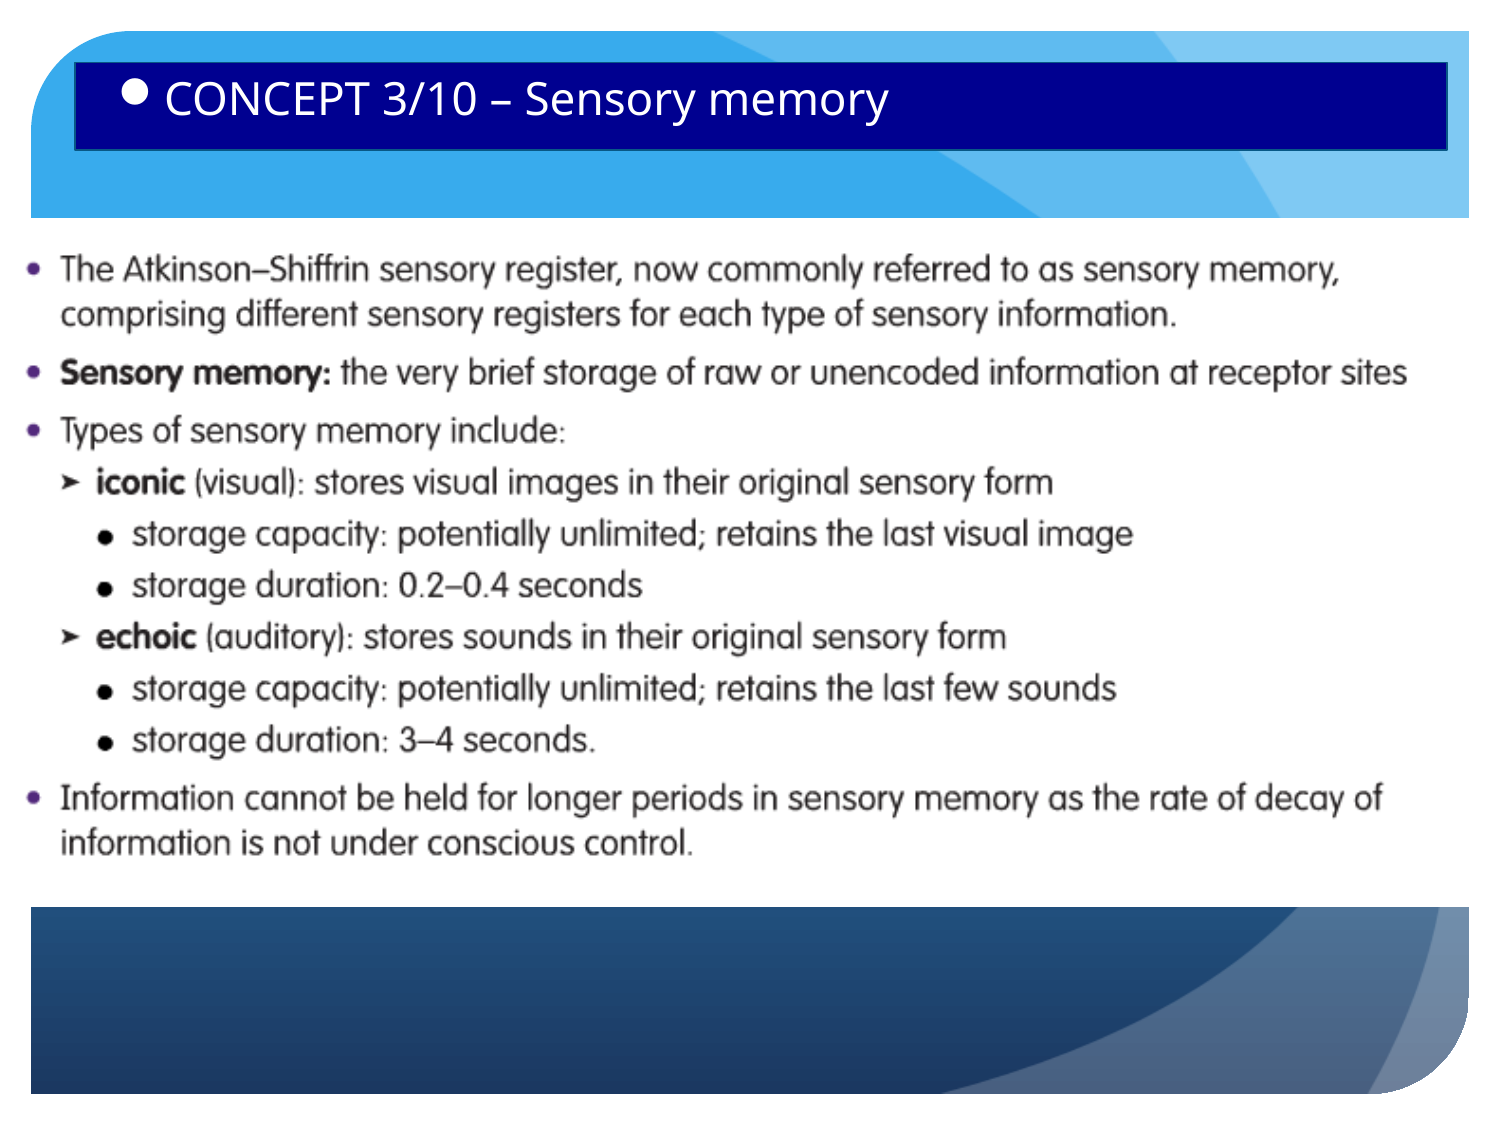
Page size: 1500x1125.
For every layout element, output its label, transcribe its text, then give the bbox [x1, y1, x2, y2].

text_box [1372, 62, 1448, 151]
picture [0, 30, 1500, 1094]
list CONCEPT 3/10 – Sensory memory [102, 62, 1372, 85]
text_box [99, 85, 1398, 218]
text_box [74, 62, 102, 151]
